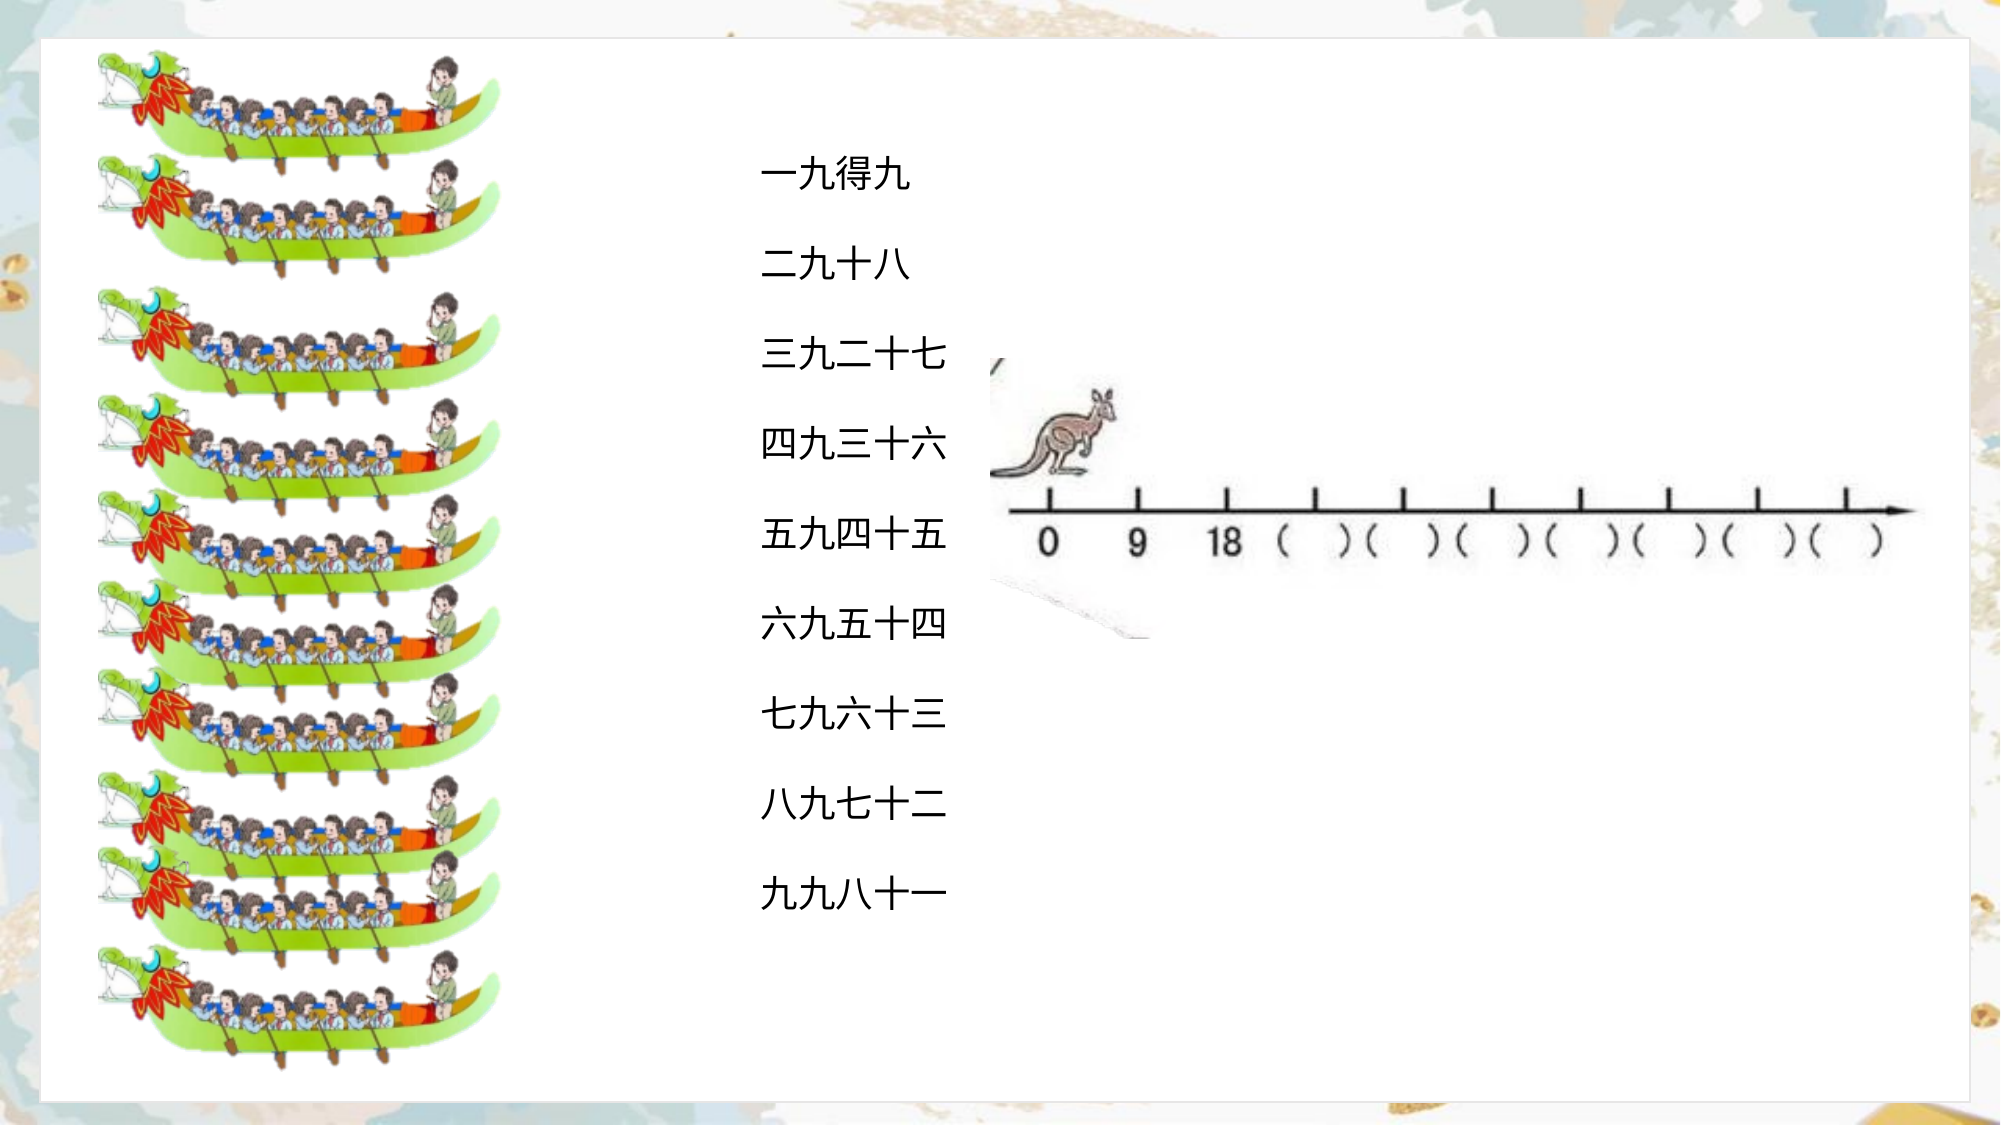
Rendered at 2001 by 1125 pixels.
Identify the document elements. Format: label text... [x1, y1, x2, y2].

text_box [98, 49, 541, 1072]
picture [0, 0, 2001, 1125]
text_box 一九得九 二九十八 三九二十七 四九三十六 五九四十五 六九五十四 七九六十三 八九七十二 九九八十一 [745, 142, 1209, 968]
